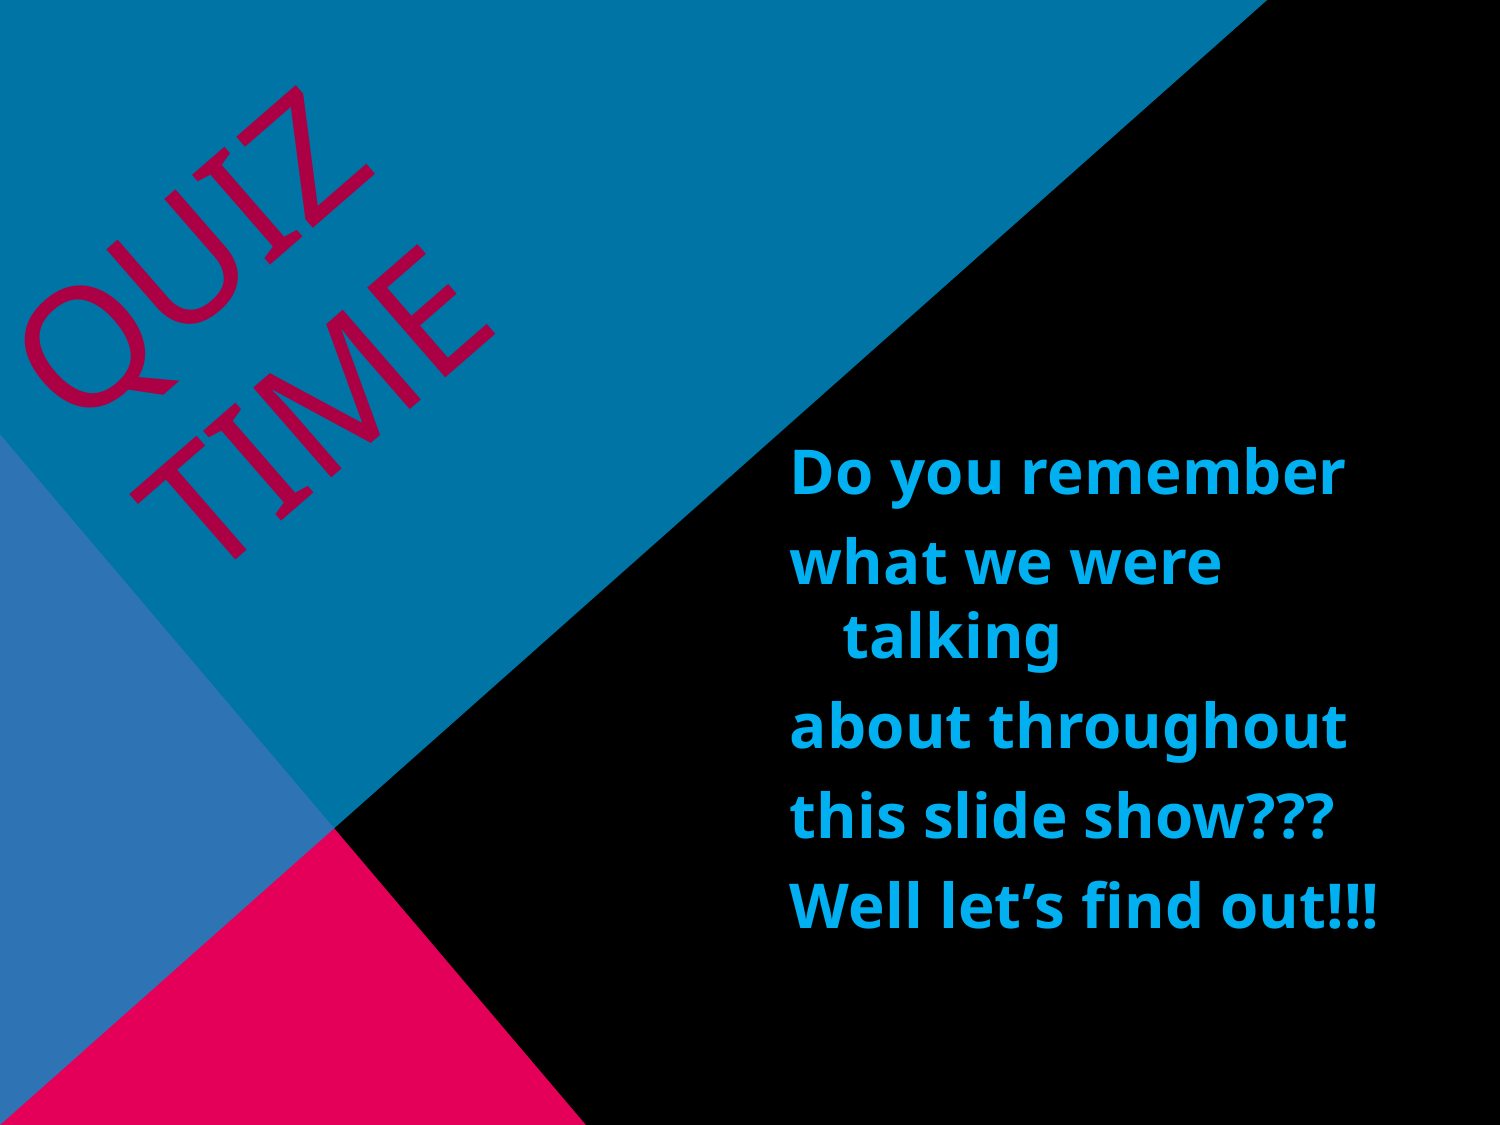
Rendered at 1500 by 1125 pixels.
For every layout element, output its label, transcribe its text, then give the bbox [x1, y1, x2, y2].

picture [194, 148, 301, 263]
list Do you remember what we were talking about throughout this slide show??? Well let’s find out!!! [774, 425, 1400, 971]
picture [25, 286, 177, 407]
picture [108, 191, 237, 323]
picture [238, 87, 374, 226]
title Quiz time [99, 0, 863, 621]
